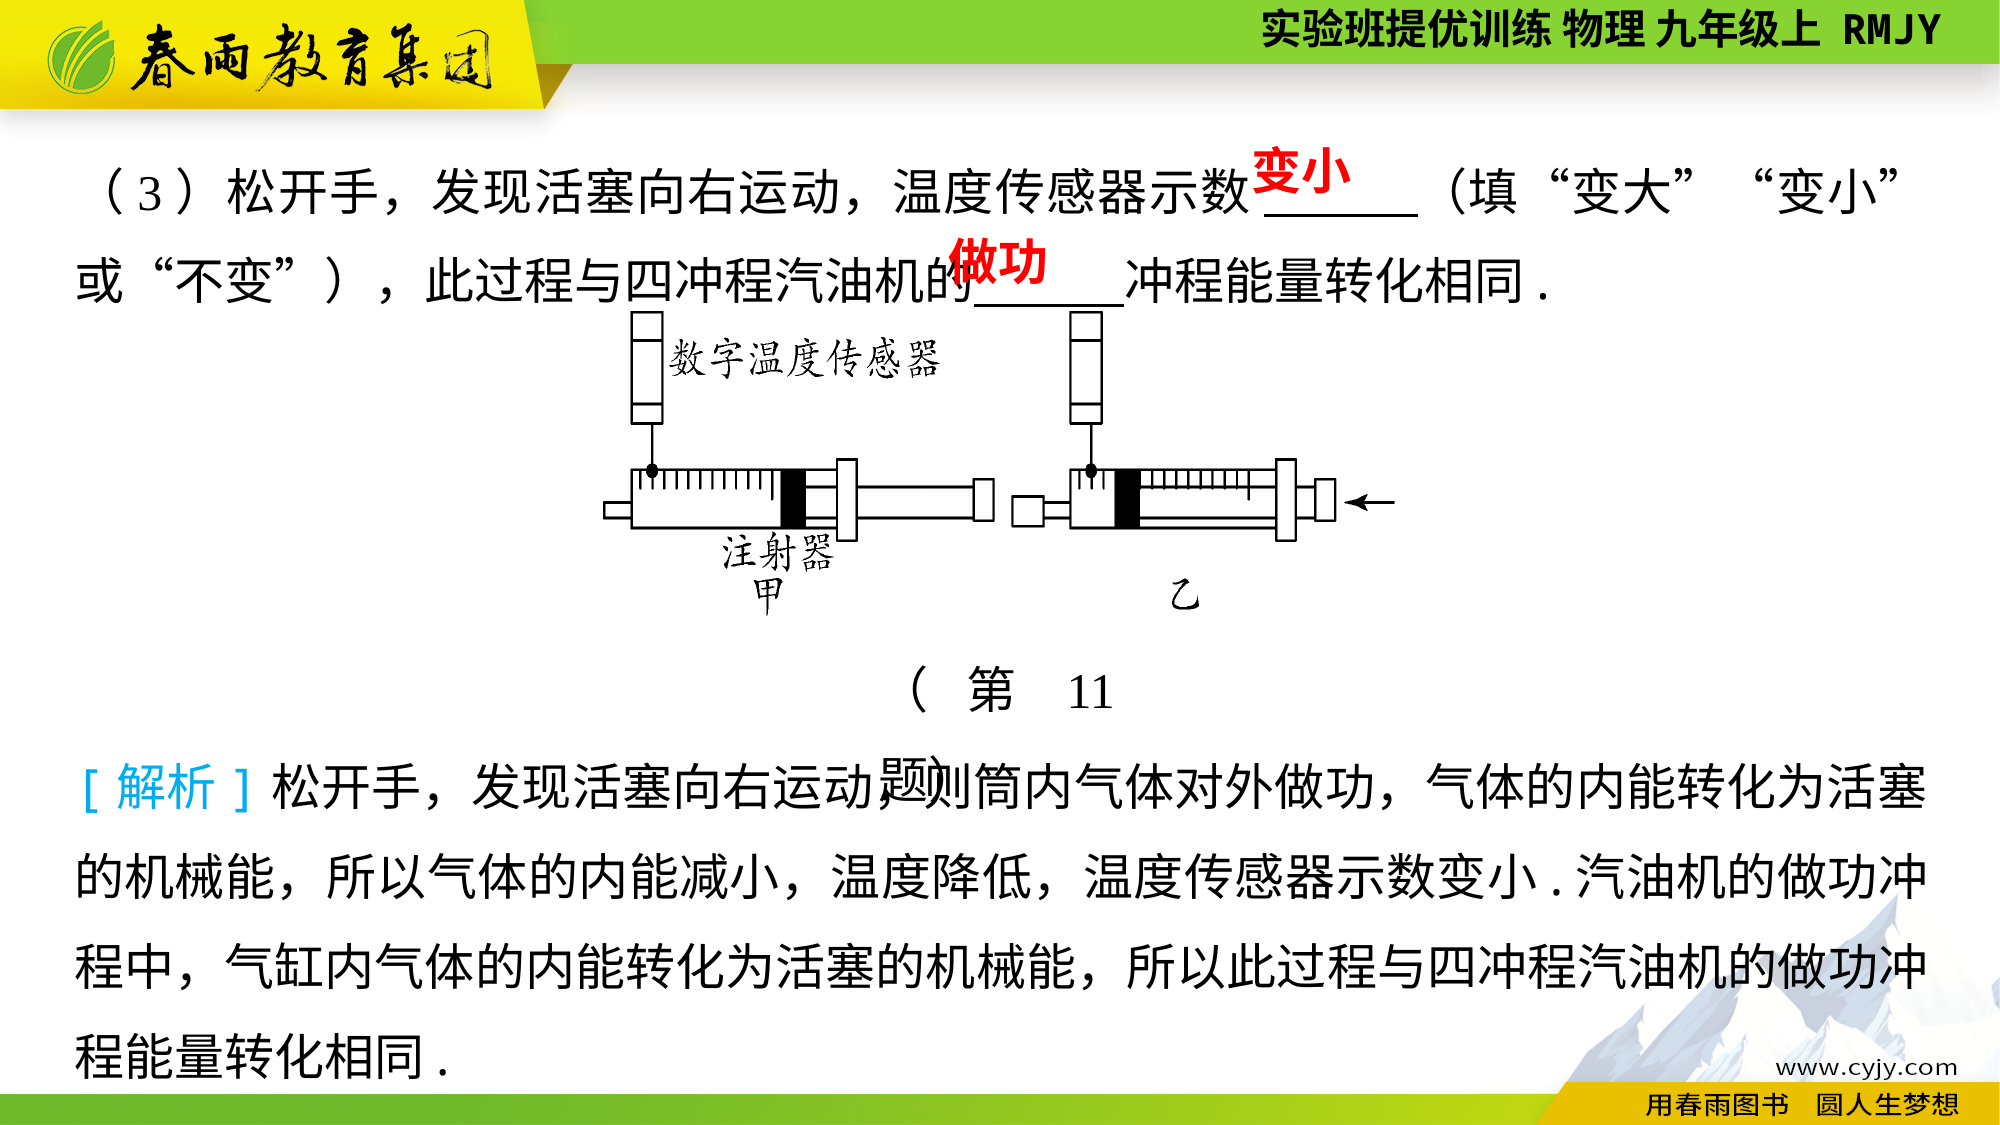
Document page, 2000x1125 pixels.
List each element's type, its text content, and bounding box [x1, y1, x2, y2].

text_box （第11题） [863, 630, 1142, 717]
text_box 变小 [1237, 132, 1367, 207]
text_box [解析]松开手，发现活塞向右运动，则筒内气体对外做功，气体的内能转化为活塞的机械能，所以气体的内能减小，温度降低，温度传感器示数变小.汽油机的做功冲程中，气缸内气体的内能转化为活塞的机械能，所以此过程与四冲程汽油机的做功冲程能量转化相同. [59, 717, 1944, 1093]
text_box 做功 [934, 222, 1064, 298]
list （3）松开手，发现活塞向右运动，温度传感器示数 （填“变大”“变小”或“不变”），此过程与四冲程汽油机的 冲程能量转化相同. [59, 122, 1944, 320]
picture [0, 0, 2000, 1125]
